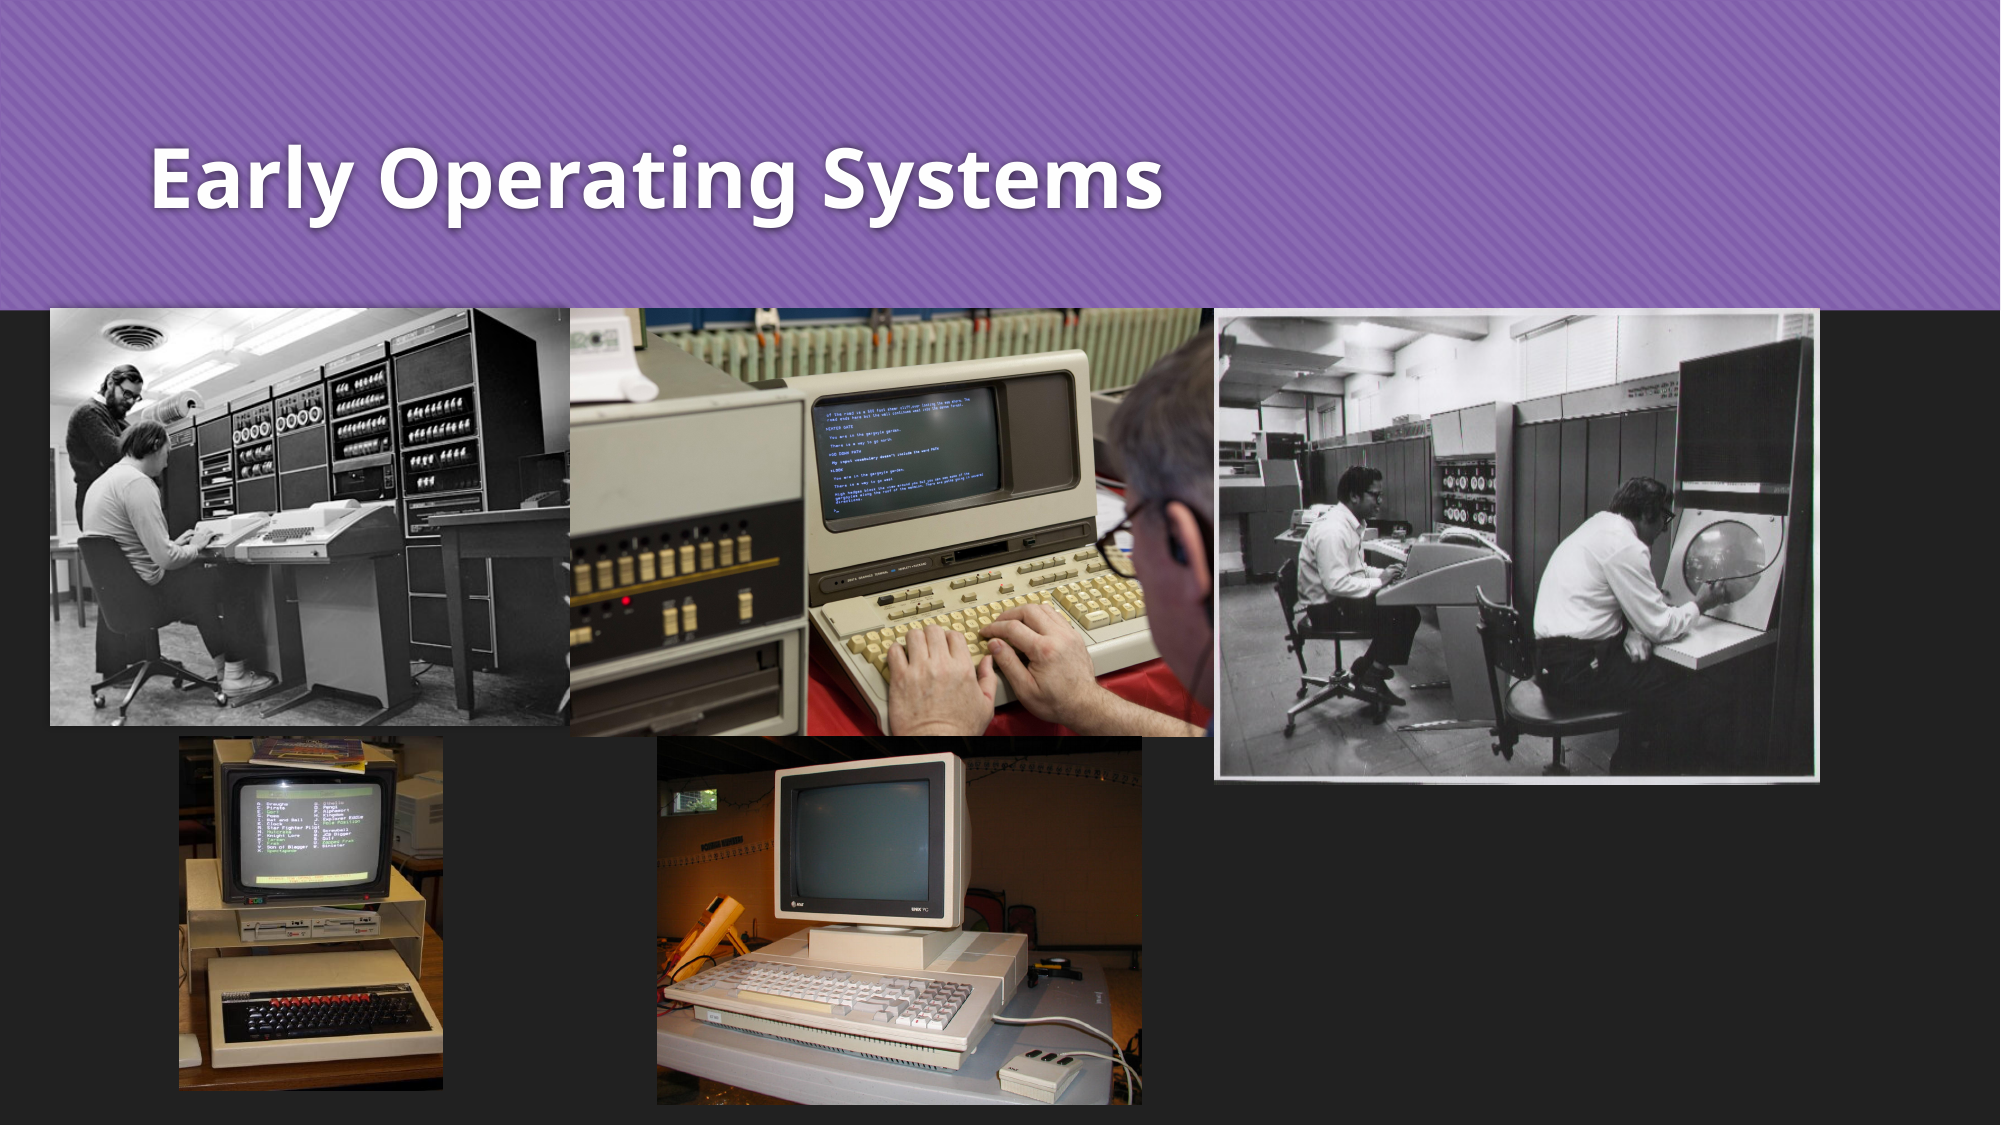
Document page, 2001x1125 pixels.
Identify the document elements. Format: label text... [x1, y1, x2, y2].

picture [570, 307, 1820, 1105]
title Early Operating Systems [132, 73, 1868, 233]
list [50, 307, 570, 726]
picture [178, 736, 443, 1092]
